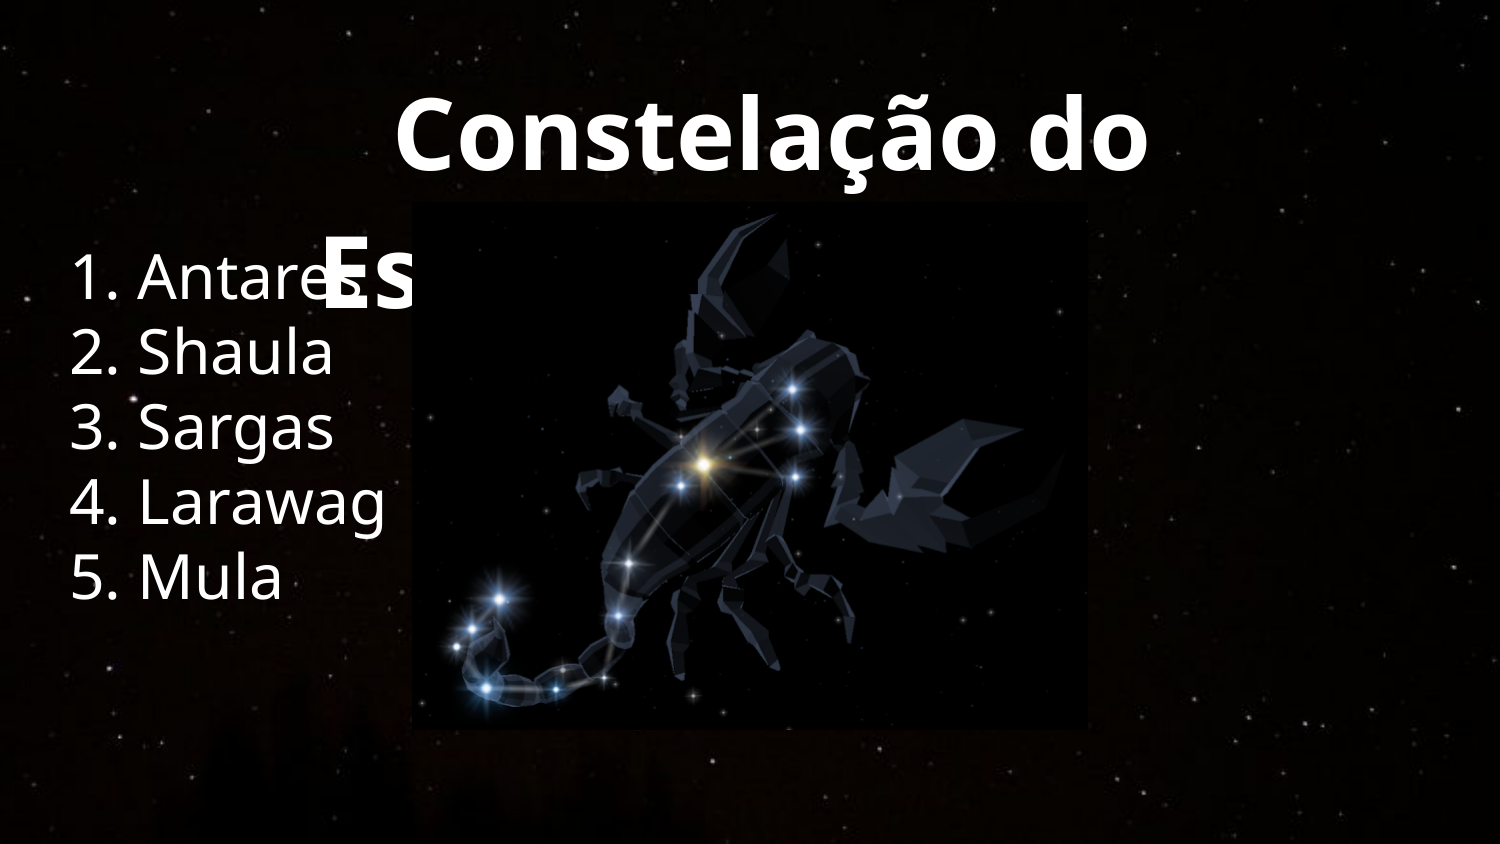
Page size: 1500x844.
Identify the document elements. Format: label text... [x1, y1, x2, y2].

title Constelação do Escorpião [0, 37, 1326, 132]
picture [0, 0, 1500, 844]
text_box Antares Shaula Sargas Larawag Mula [47, 221, 407, 730]
